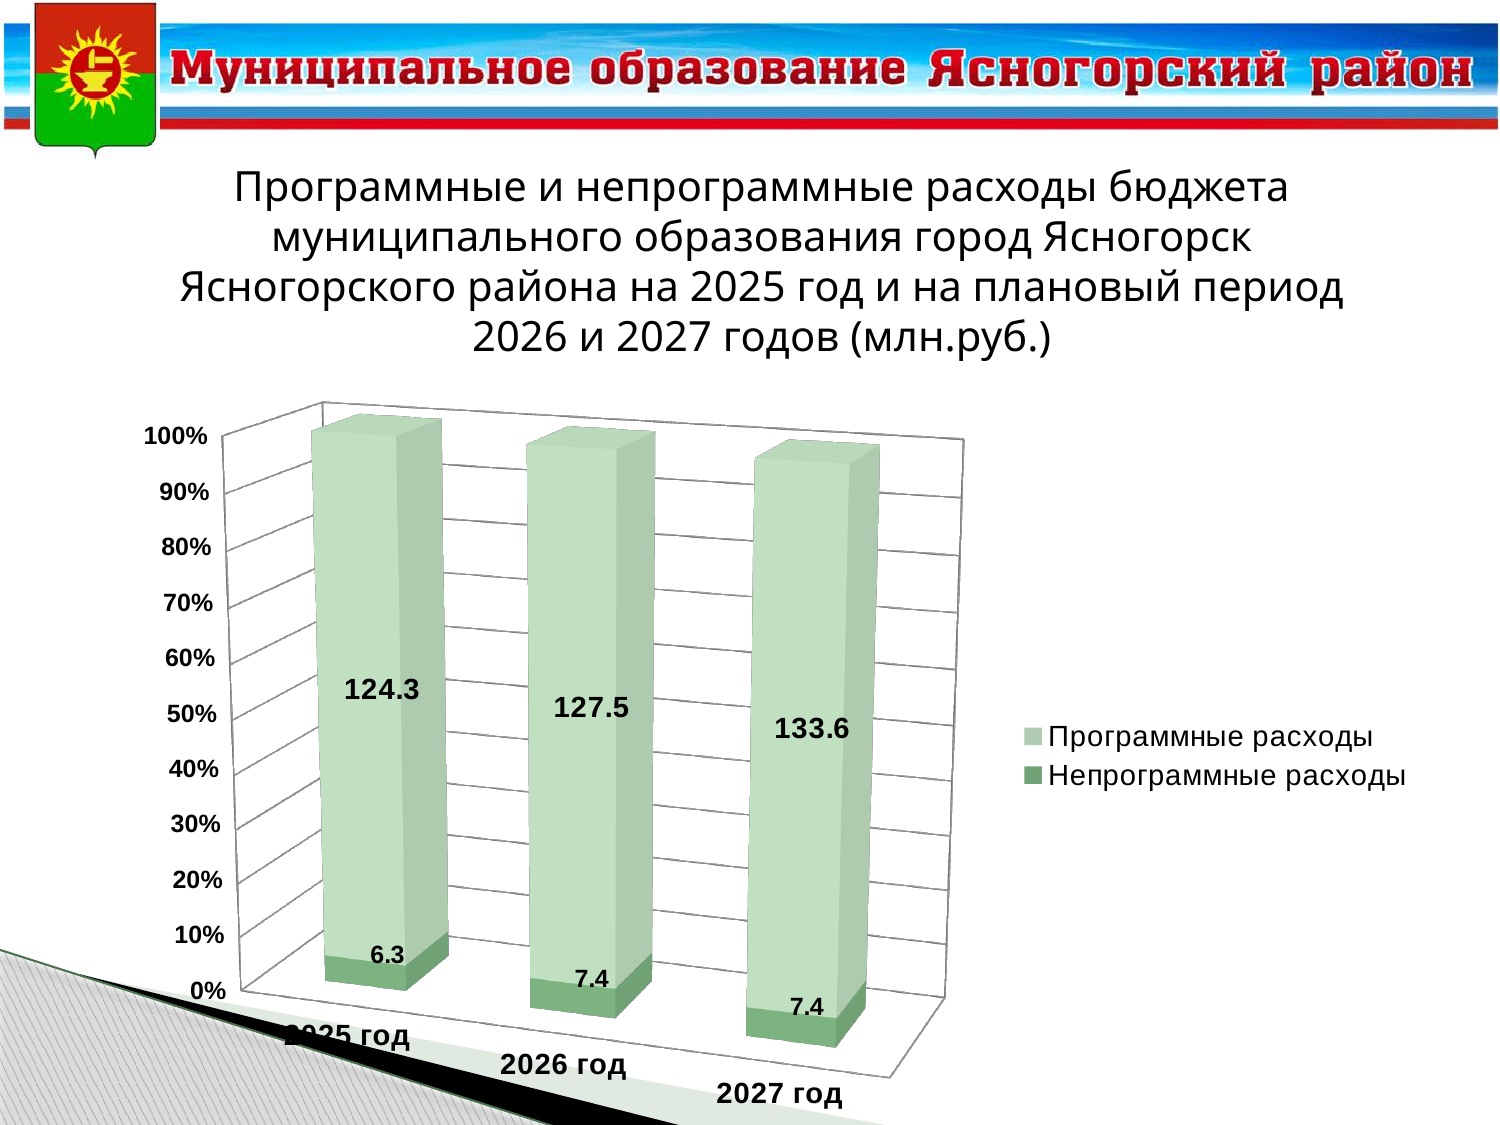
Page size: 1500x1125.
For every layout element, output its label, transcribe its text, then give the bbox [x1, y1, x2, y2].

chart [93, 386, 1430, 1125]
text_box Программные и непрограммные расходы бюджета муниципального образования город Ясногорск Ясногорского района на 2025 год и на плановый период 2026 и 2027 годов (млн.руб.) [117, 173, 1407, 368]
picture [0, 0, 1500, 163]
